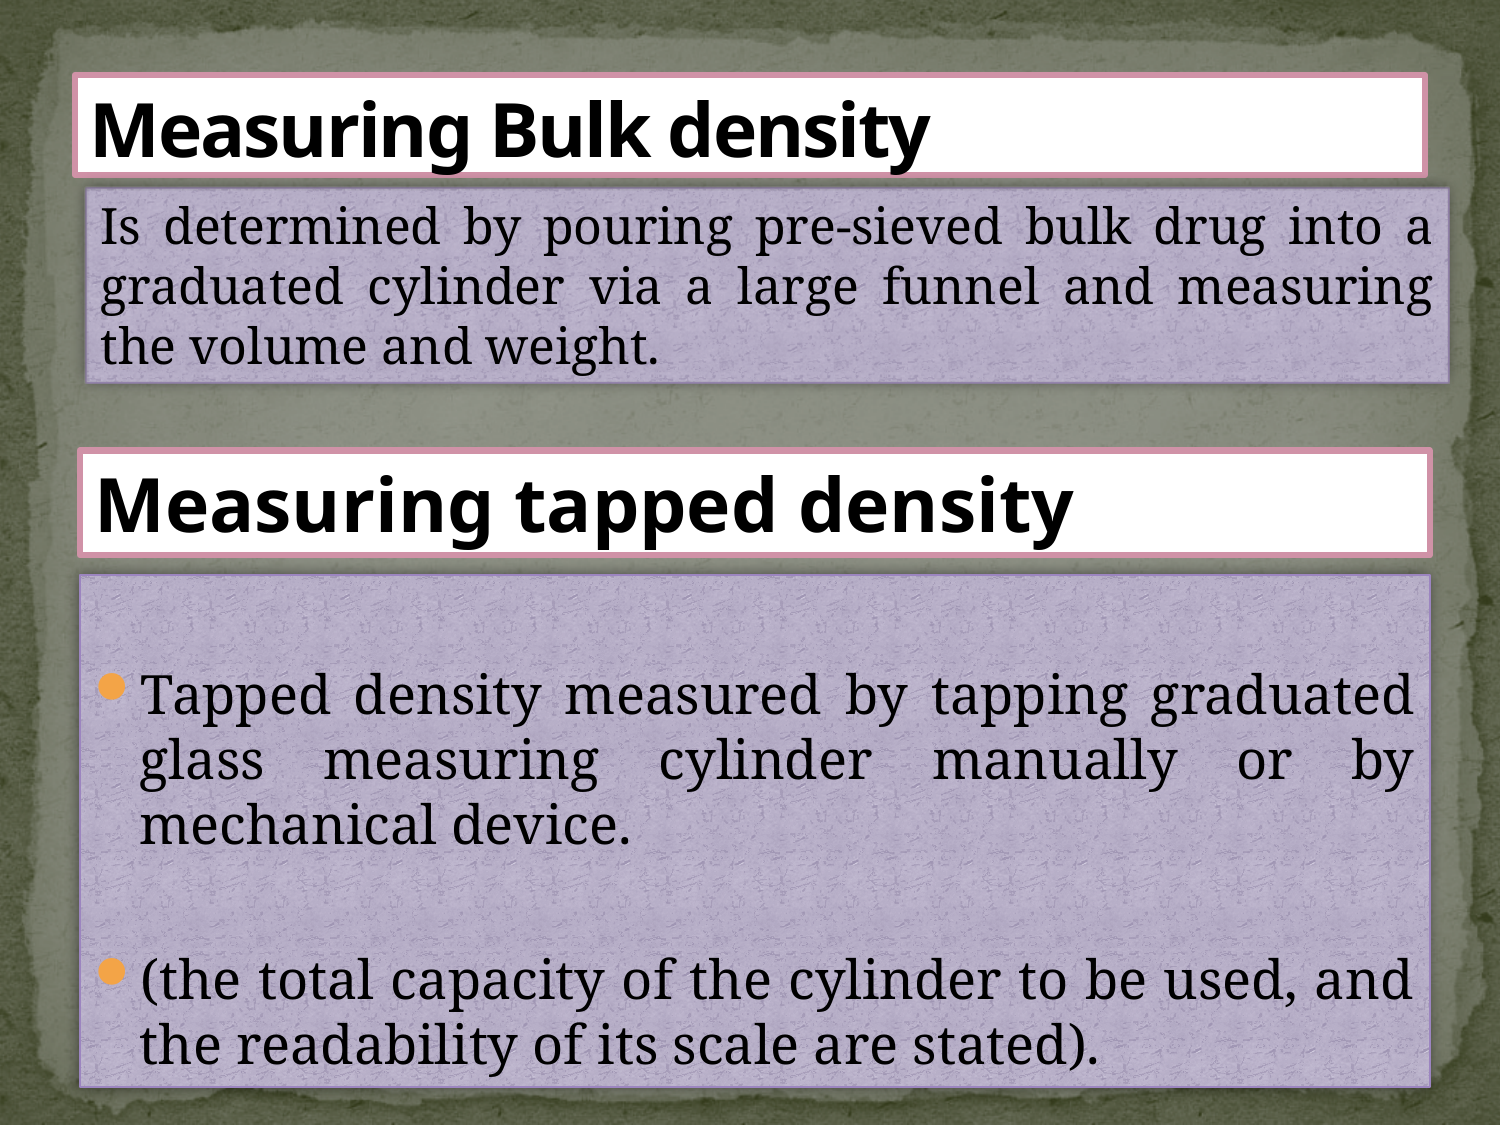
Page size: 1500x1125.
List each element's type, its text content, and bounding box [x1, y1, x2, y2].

list Tapped density measured by tapping graduated glass measuring cylinder manually or by mechanical device. (the total capacity of the cylinder to be used, and the readability of its scale are stated). [79, 574, 1431, 1088]
text_box Is determined by pouring pre-sieved bulk drug into a graduated cylinder via a large funnel and measuring the volume and weight. [89, 191, 1447, 381]
title Measuring Bulk density [72, 72, 1428, 178]
text_box Measuring tapped density [77, 447, 1433, 558]
